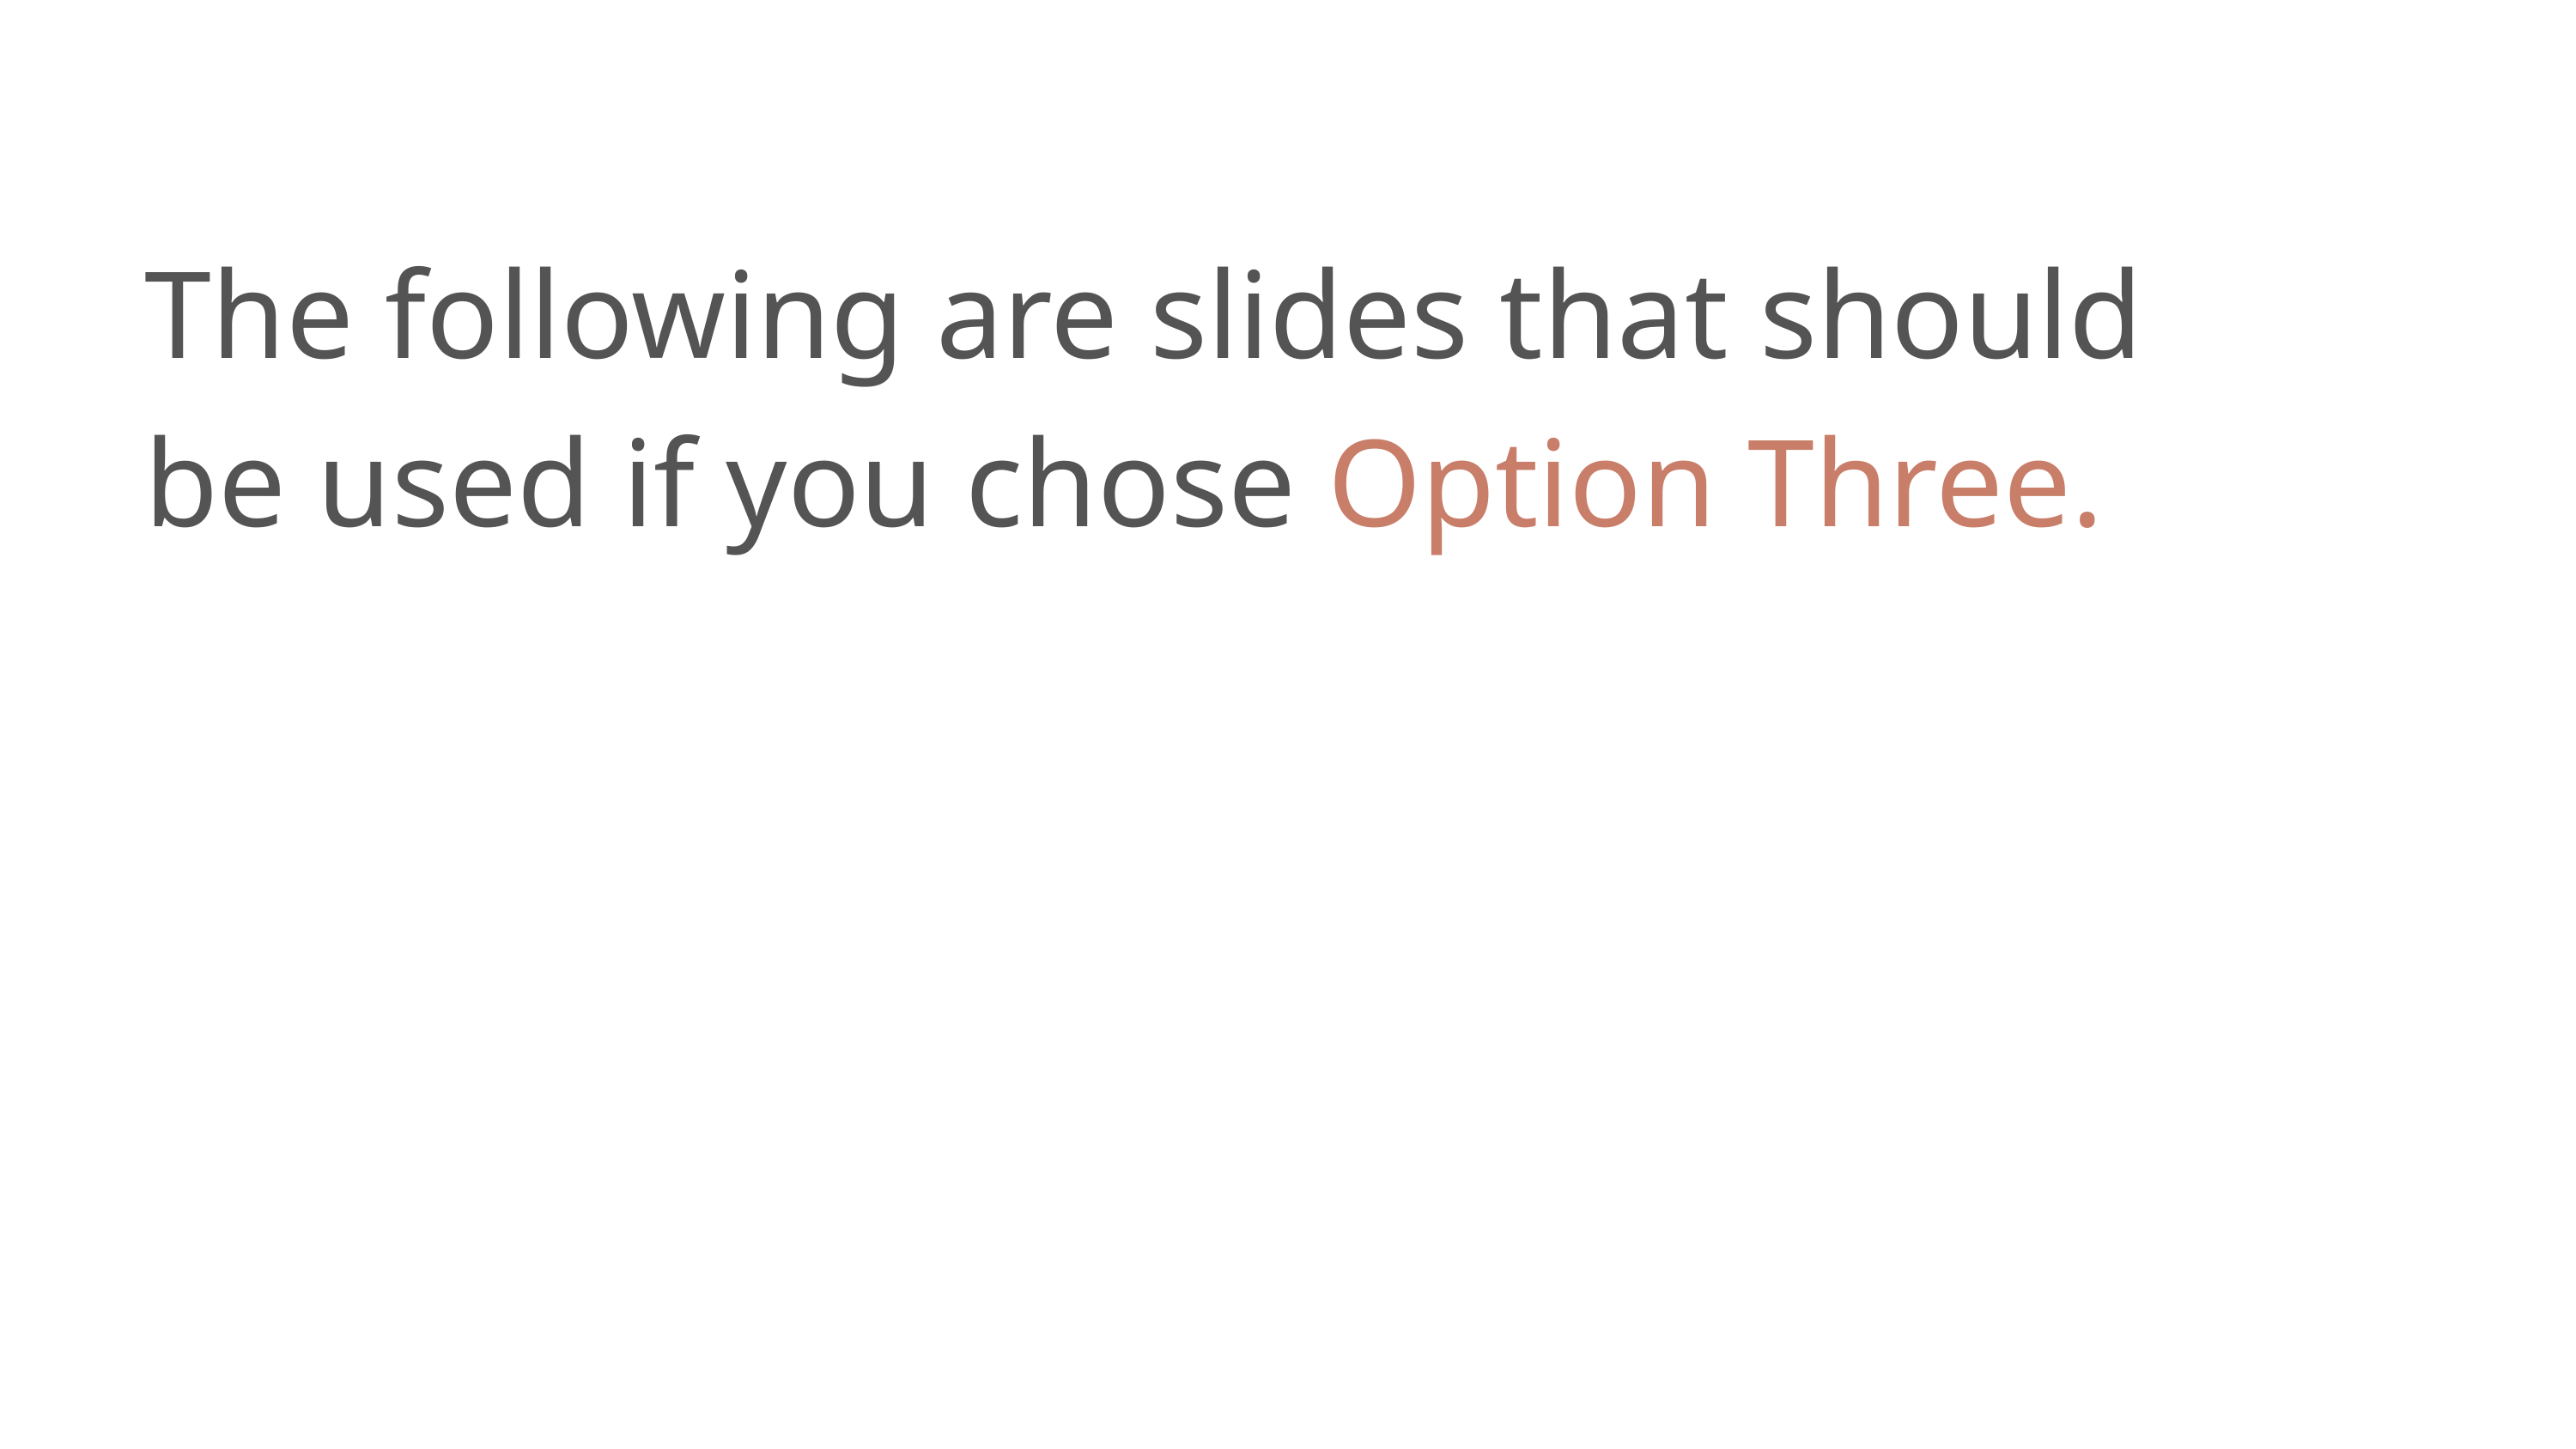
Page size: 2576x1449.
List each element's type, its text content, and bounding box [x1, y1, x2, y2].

text_box The following are slides that should be used if you chose Option Three. [144, 214, 2243, 551]
